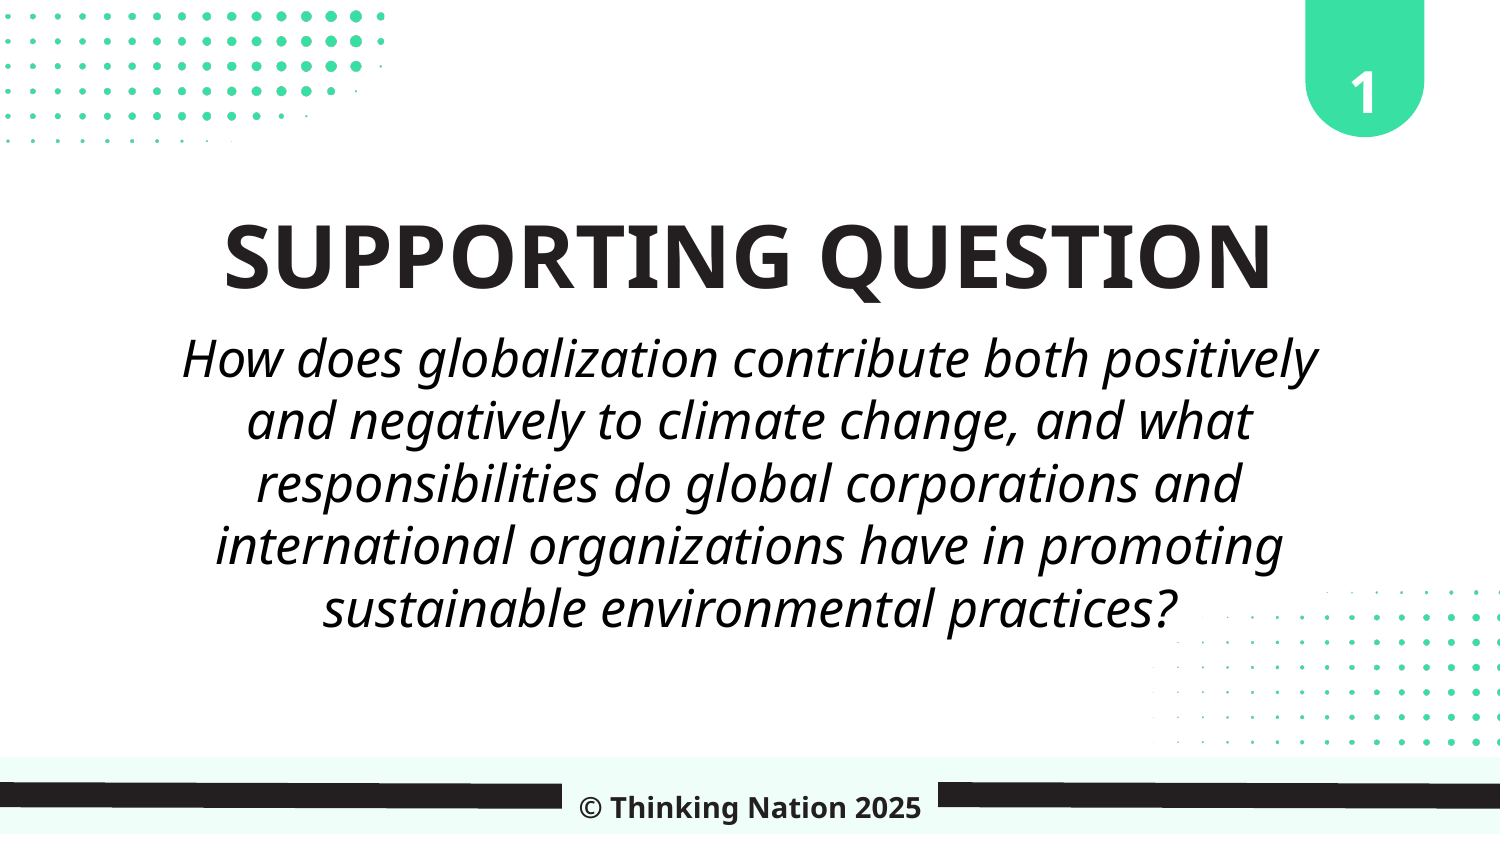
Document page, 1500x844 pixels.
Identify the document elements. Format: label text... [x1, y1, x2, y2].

text_box [1128, 590, 1500, 755]
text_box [1300, 0, 1430, 138]
text_box SUPPORTING QUESTION [209, 159, 1291, 307]
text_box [0, 756, 1500, 835]
text_box [0, 0, 385, 144]
text_box How does globalization contribute both positively and negatively to climate change, and what responsibilities do global corporations and international organizations have in promoting sustainable environmental practices? [146, 324, 1353, 638]
